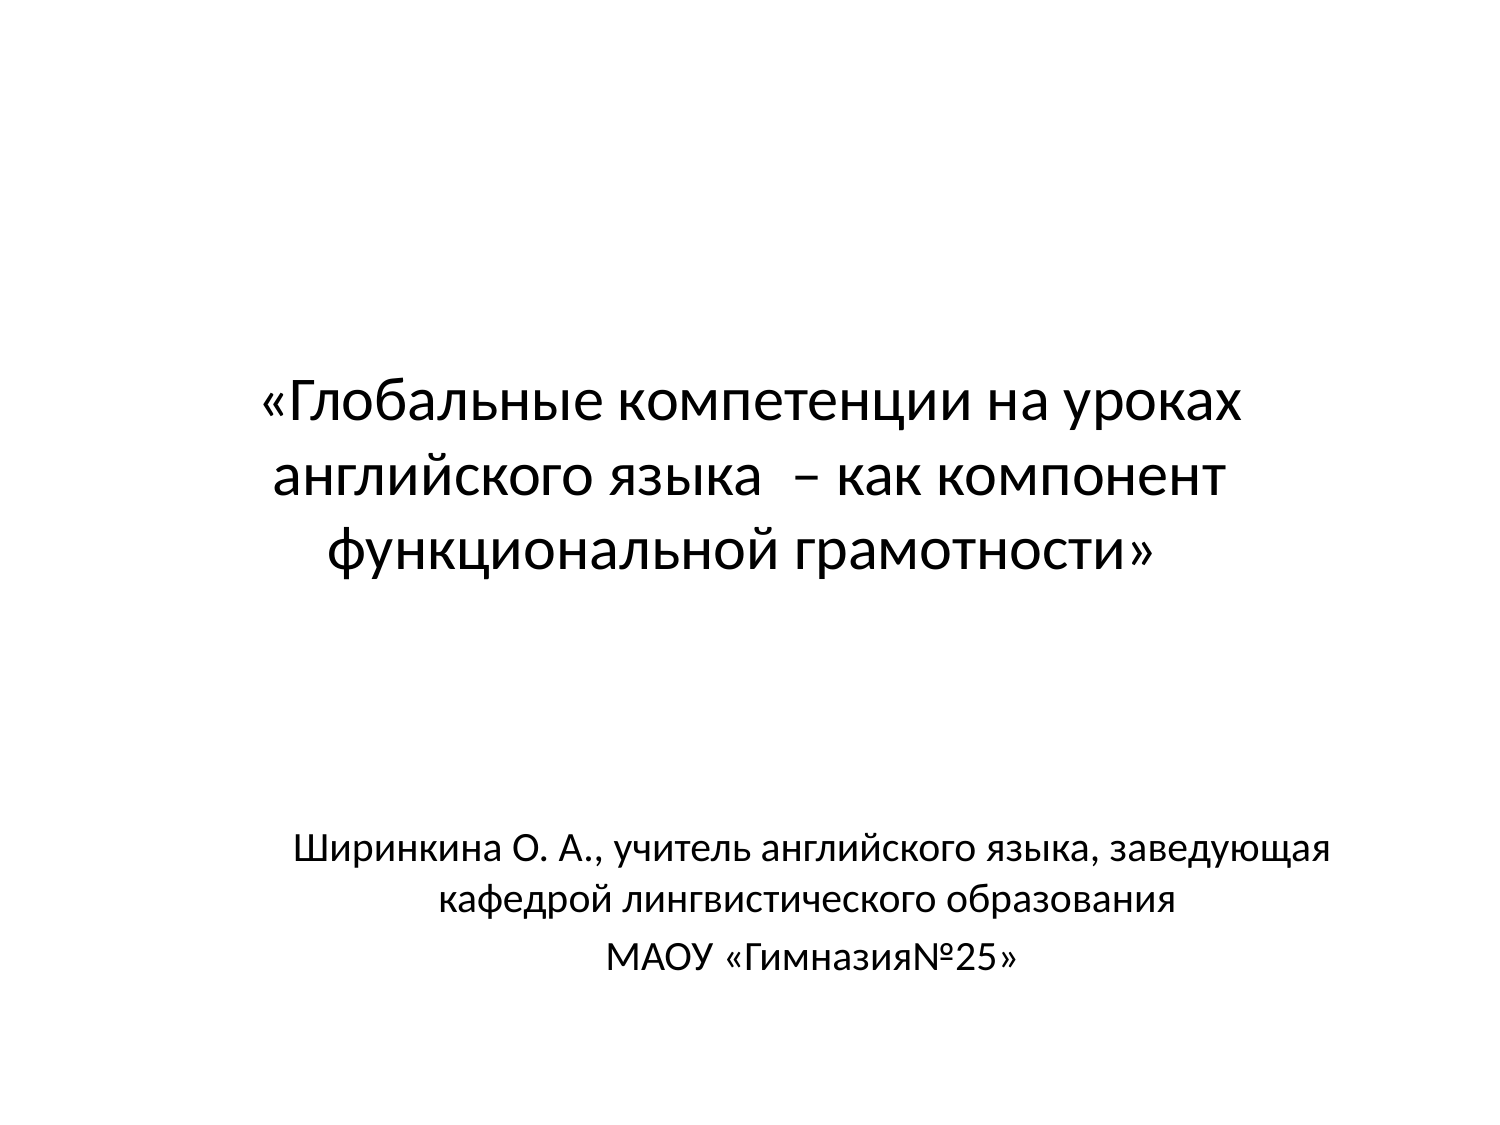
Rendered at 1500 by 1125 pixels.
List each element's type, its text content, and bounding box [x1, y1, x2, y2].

subtitle Ширинкина О. А., учитель английского языка, заведующая кафедрой лингвистического образования МАОУ «Гимназия№25» [225, 637, 1400, 1012]
title «Глобальные компетенции на уроках английского языка – как компонент функциональной грамотности» [112, 349, 1388, 591]
